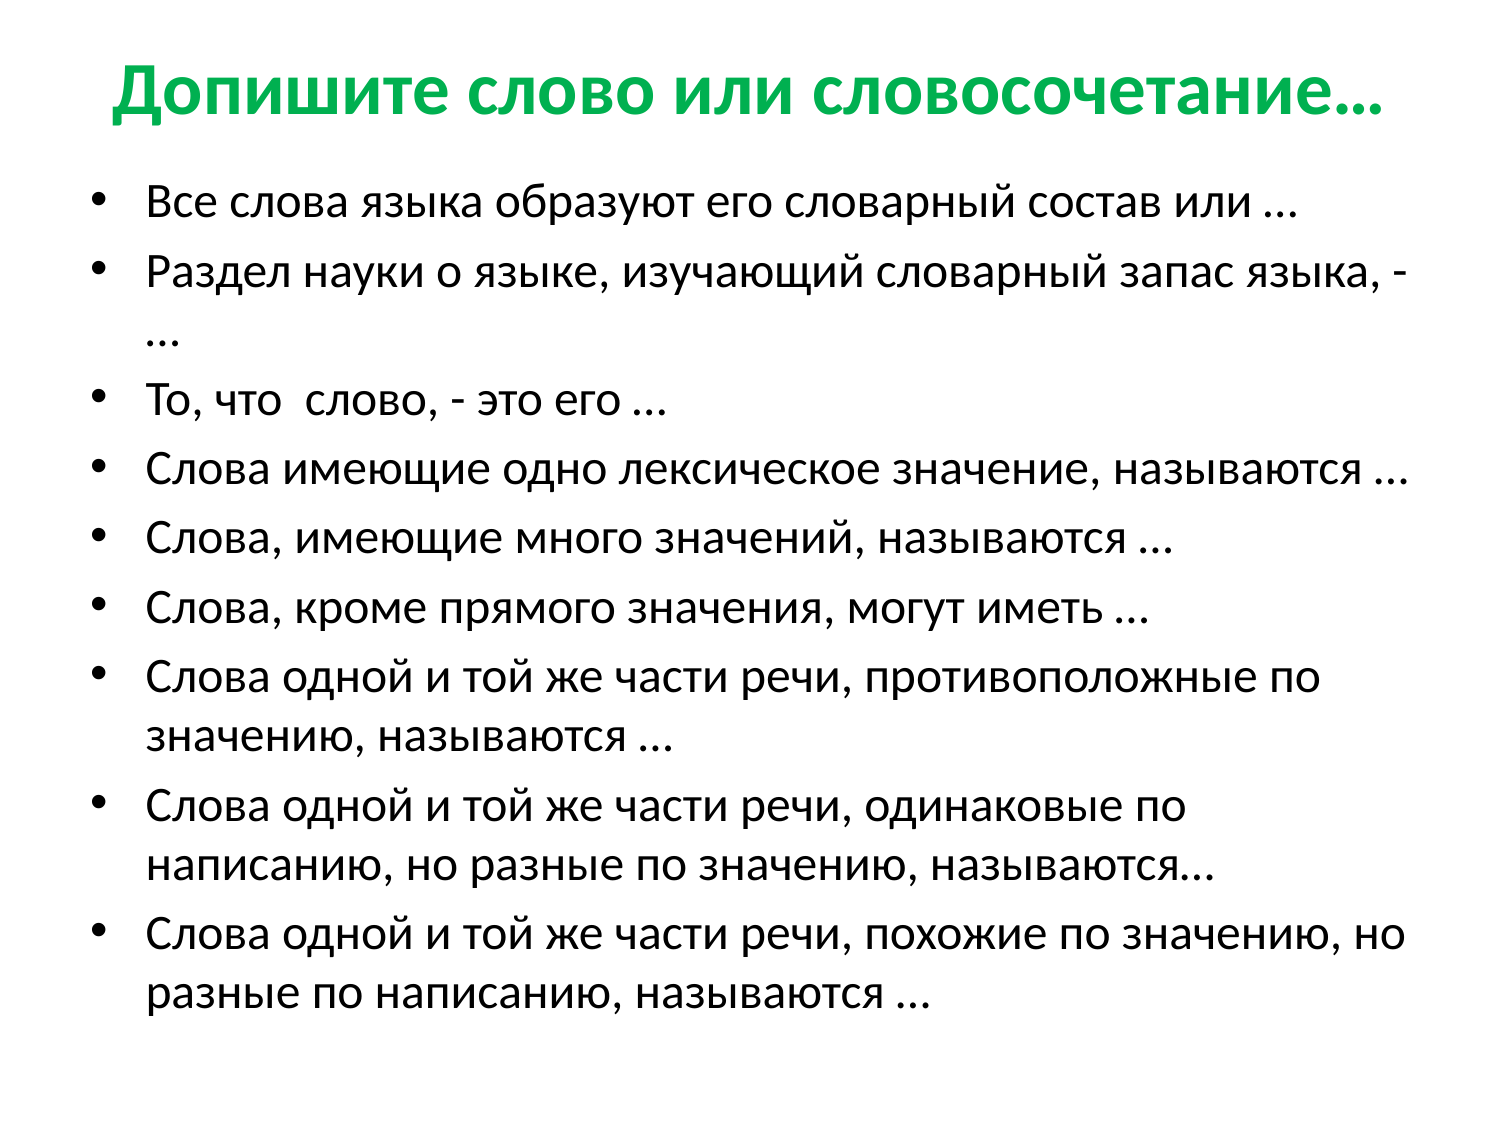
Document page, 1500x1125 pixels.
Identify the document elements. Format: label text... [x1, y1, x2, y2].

list Все слова языка образуют его словарный состав или … Раздел науки о языке, изучающий словарный запас языка, - … То, что слово, - это его … Слова имеющие одно лексическое значение, называются … Слова, имеющие много значений, называются … Слова, кроме прямого значения, могут иметь … Слова одной и той же части речи, противоположные по значению, называются … Слова одной и той же части речи, одинаковые по написанию, но разные по значению, называются… Слова одной и той же части речи, похожие по значению, но разные по написанию, называются … [75, 160, 1425, 1059]
title Допишите слово или словосочетание… [75, 30, 1425, 138]
